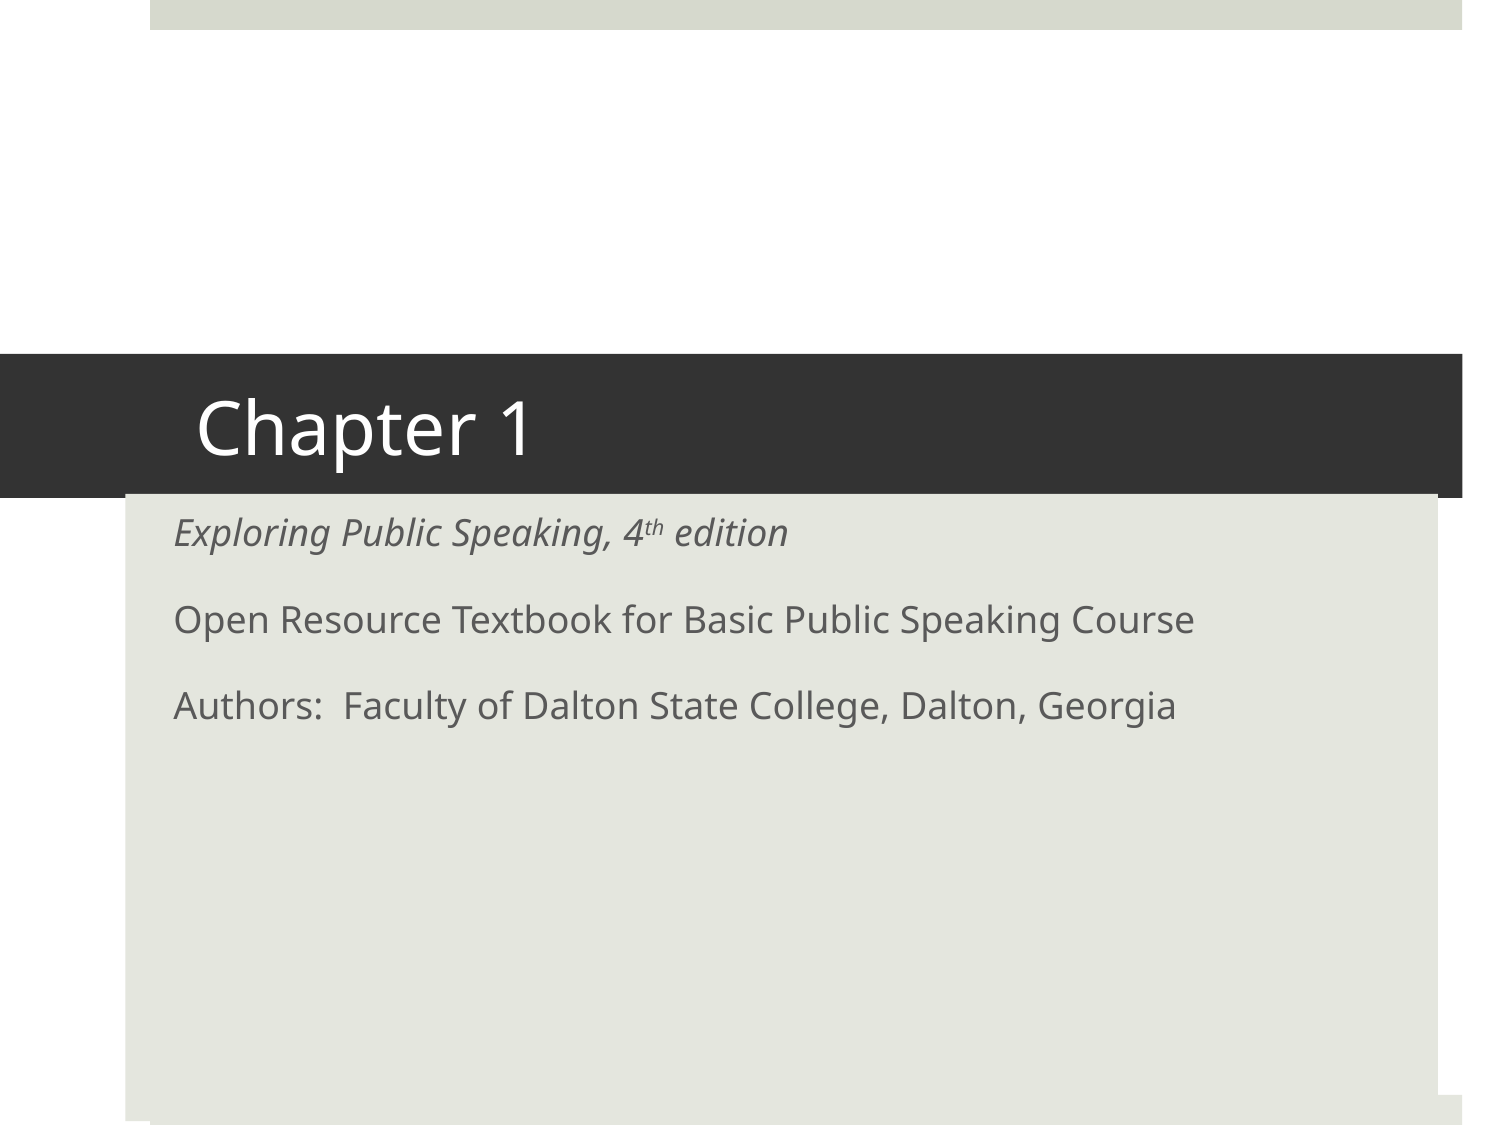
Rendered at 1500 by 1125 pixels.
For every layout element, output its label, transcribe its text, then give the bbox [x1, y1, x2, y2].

subtitle Exploring Public Speaking, 4th edition Open Resource Textbook for Basic Public Speaking Course Authors: Faculty of Dalton State College, Dalton, Georgia [125, 493, 1438, 1122]
title Chapter 1 [0, 353, 1463, 498]
